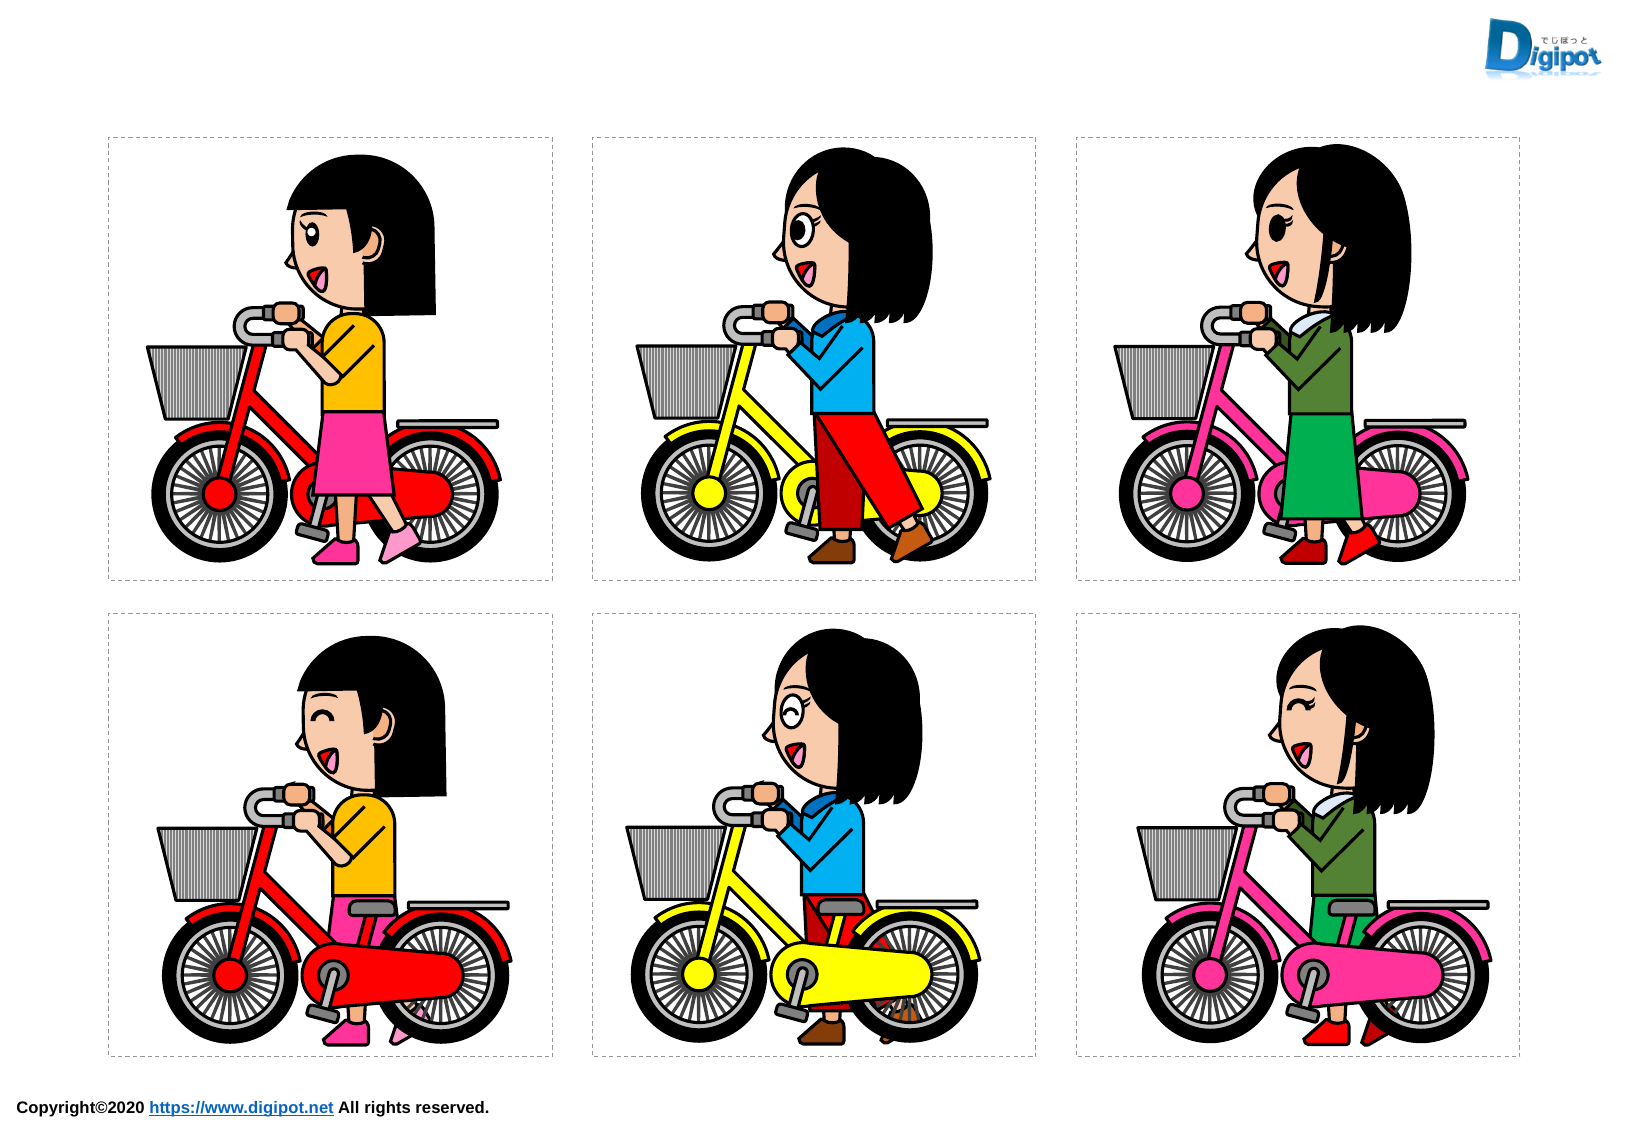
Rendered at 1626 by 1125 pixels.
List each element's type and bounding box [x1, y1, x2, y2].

text_box [1114, 152, 1470, 565]
text_box [636, 149, 992, 565]
text_box [157, 637, 513, 1047]
text_box [147, 156, 502, 566]
picture [1485, 18, 1602, 82]
text_box [626, 630, 982, 1046]
text_box [1137, 633, 1493, 1046]
